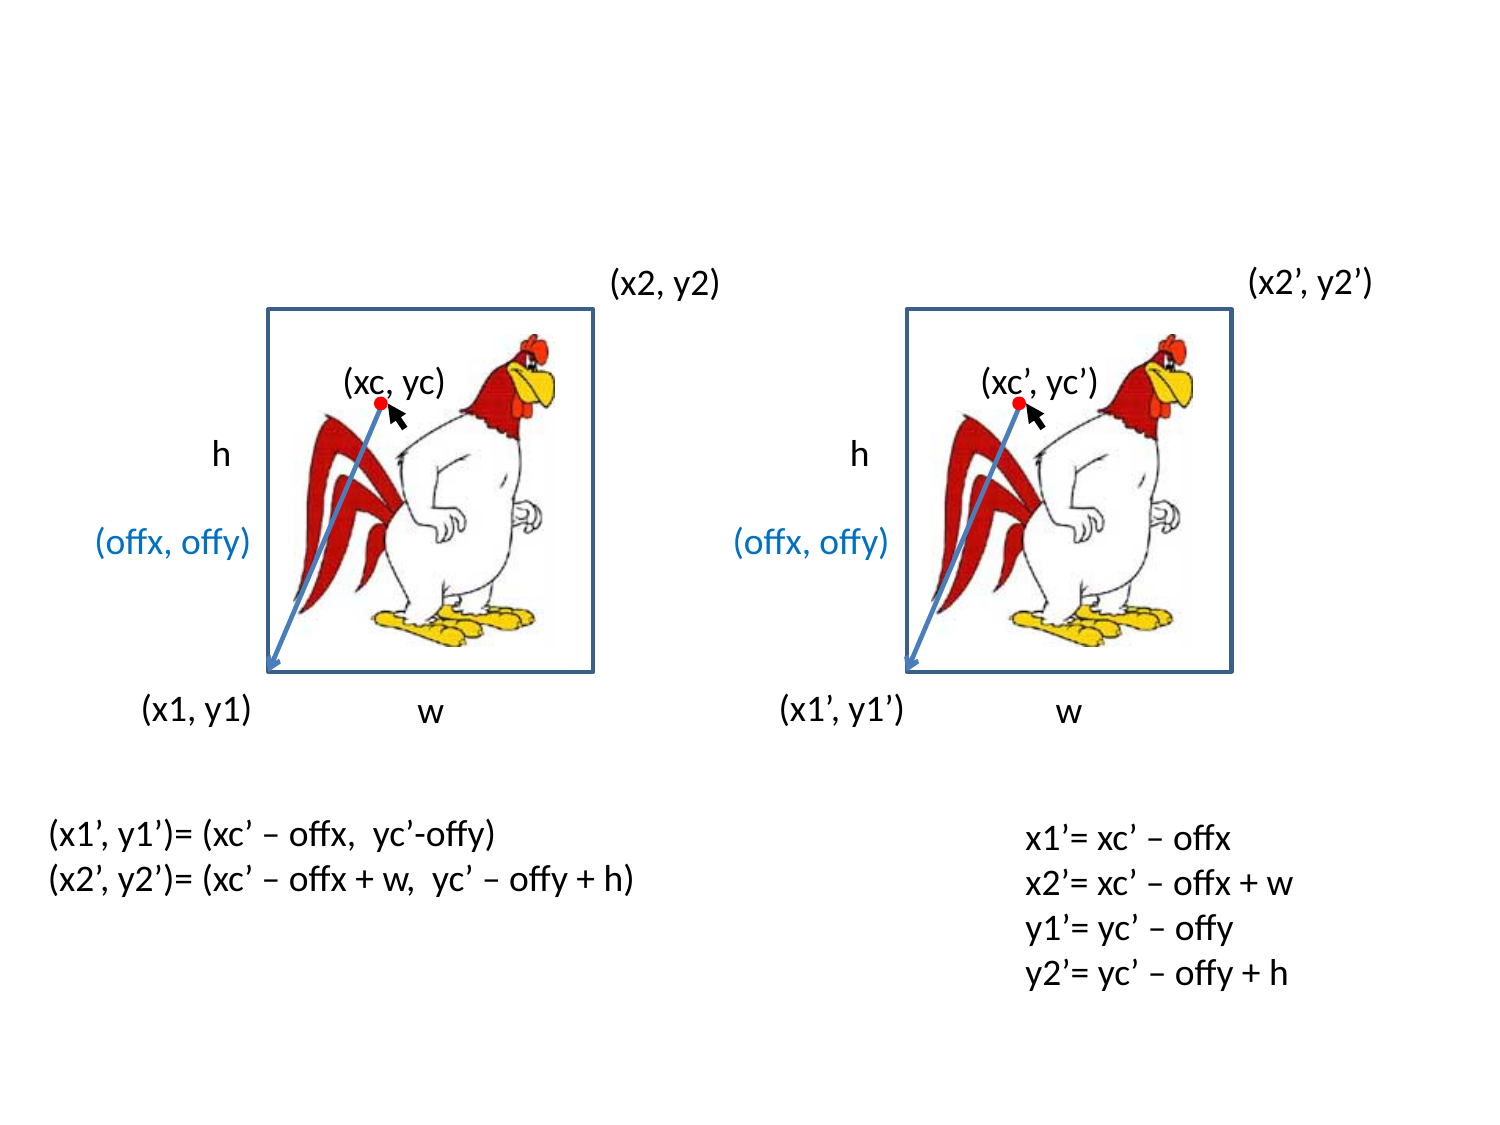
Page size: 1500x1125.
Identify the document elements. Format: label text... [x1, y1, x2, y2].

text_box (x1’, y1’)= (xc’ – offx, yc’-offy) (x2’, y2’)= (xc’ – offx + w, yc’ – offy + h) [33, 801, 829, 907]
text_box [77, 250, 713, 740]
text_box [715, 249, 1390, 740]
text_box x1’= xc’ – offx x2’= xc’ – offx + w y1’= yc’ – offy y2’= yc’ – offy + h [1010, 805, 1309, 1001]
